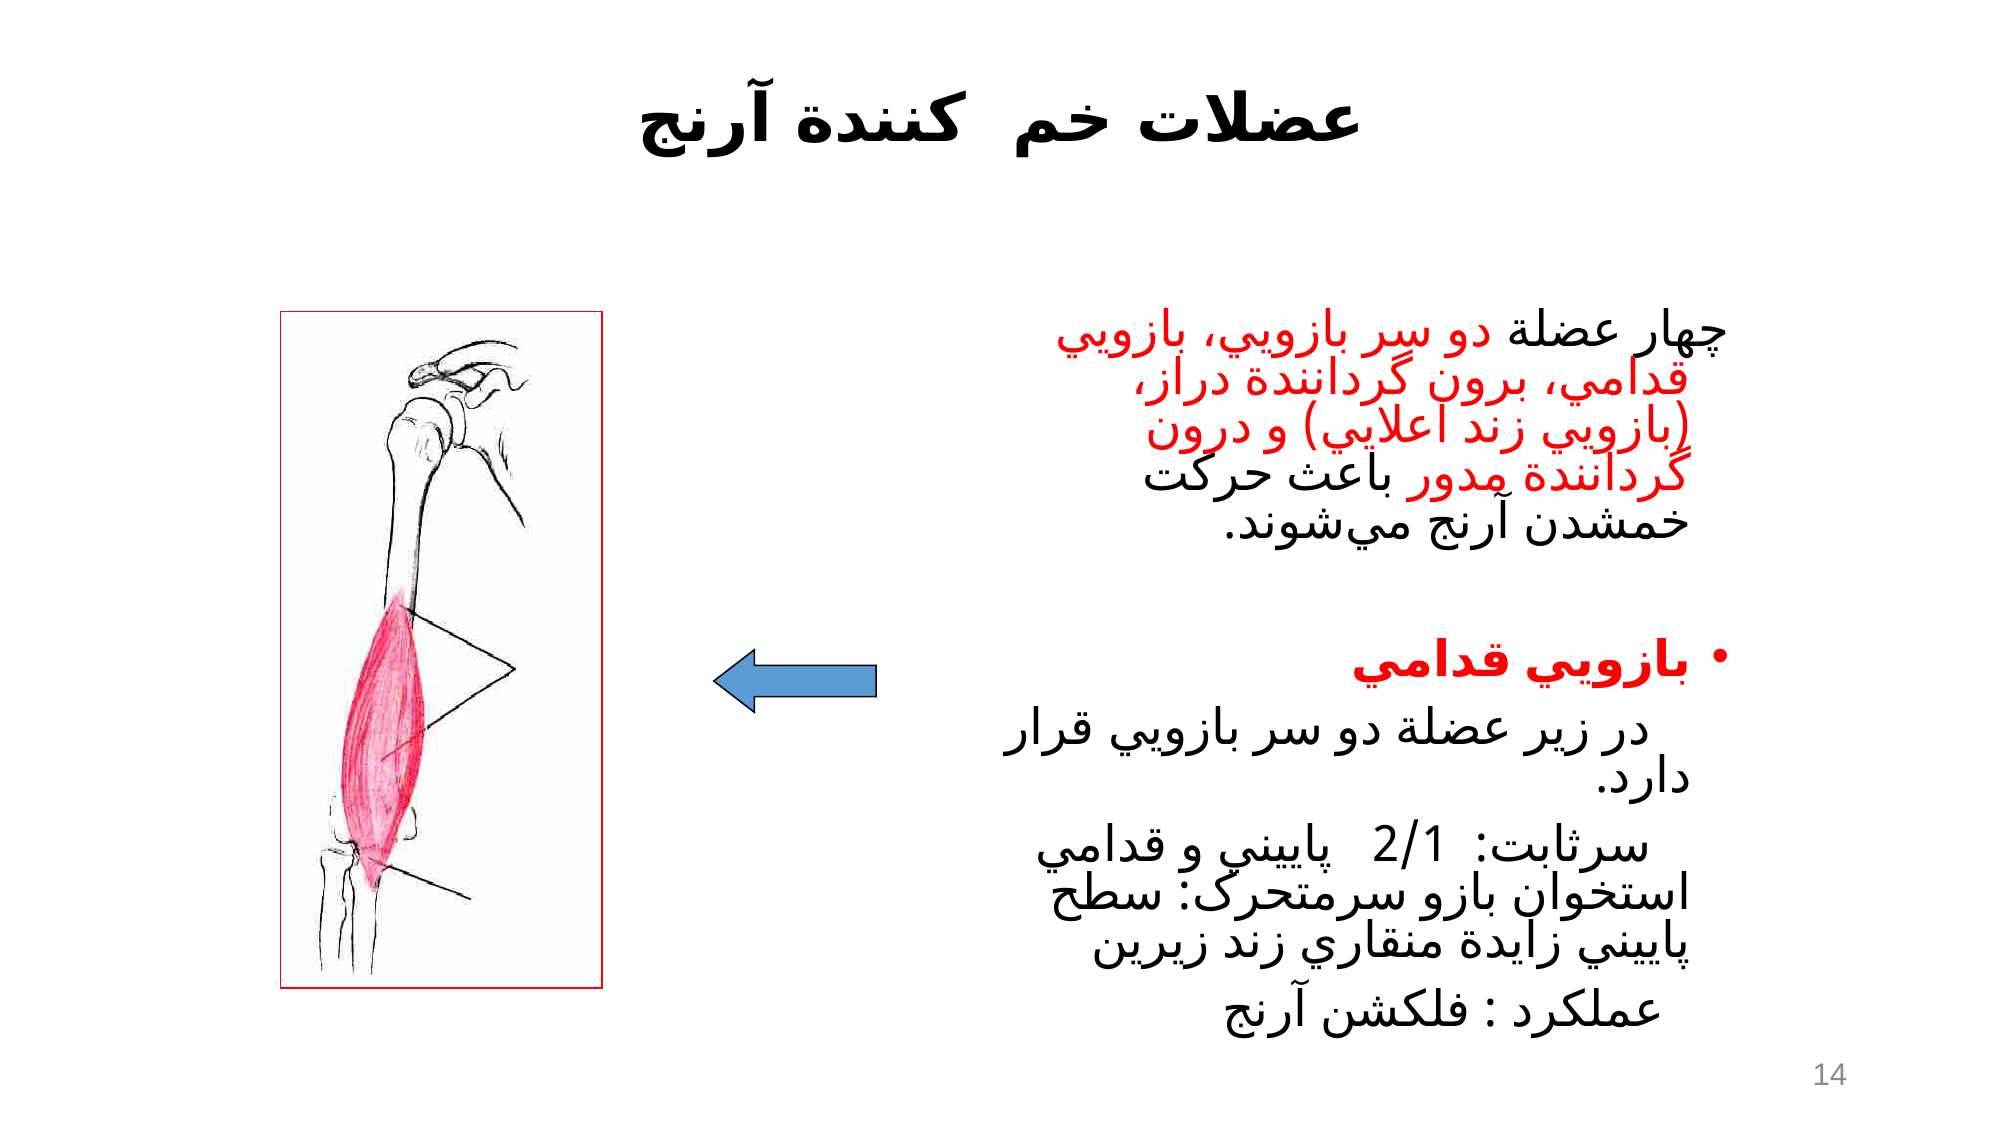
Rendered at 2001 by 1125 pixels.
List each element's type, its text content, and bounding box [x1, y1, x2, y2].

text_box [281, 312, 877, 988]
slide_number 14 [1412, 1042, 1863, 1103]
title كنندة آرنج ‎ عضلات خم [291, 66, 1729, 255]
list چهار عضلة دو سر بازويي، بازويي قدامي، برون گردانندة دراز، (بازويي زند اعلايي) و درون گردانندة مدور باعث حركت خم‎شدن آرنج مي‌شوند. بازويي قدامي در زير عضلة دو سر بازويي قرار دارد. سرثابت: 2/1 پاييني و قدامي استخوان بازو سرمتحرک: سطح پاييني زايدة منقاري زند زيرين عملكرد : فلكشن آرنج [964, 219, 1744, 1005]
